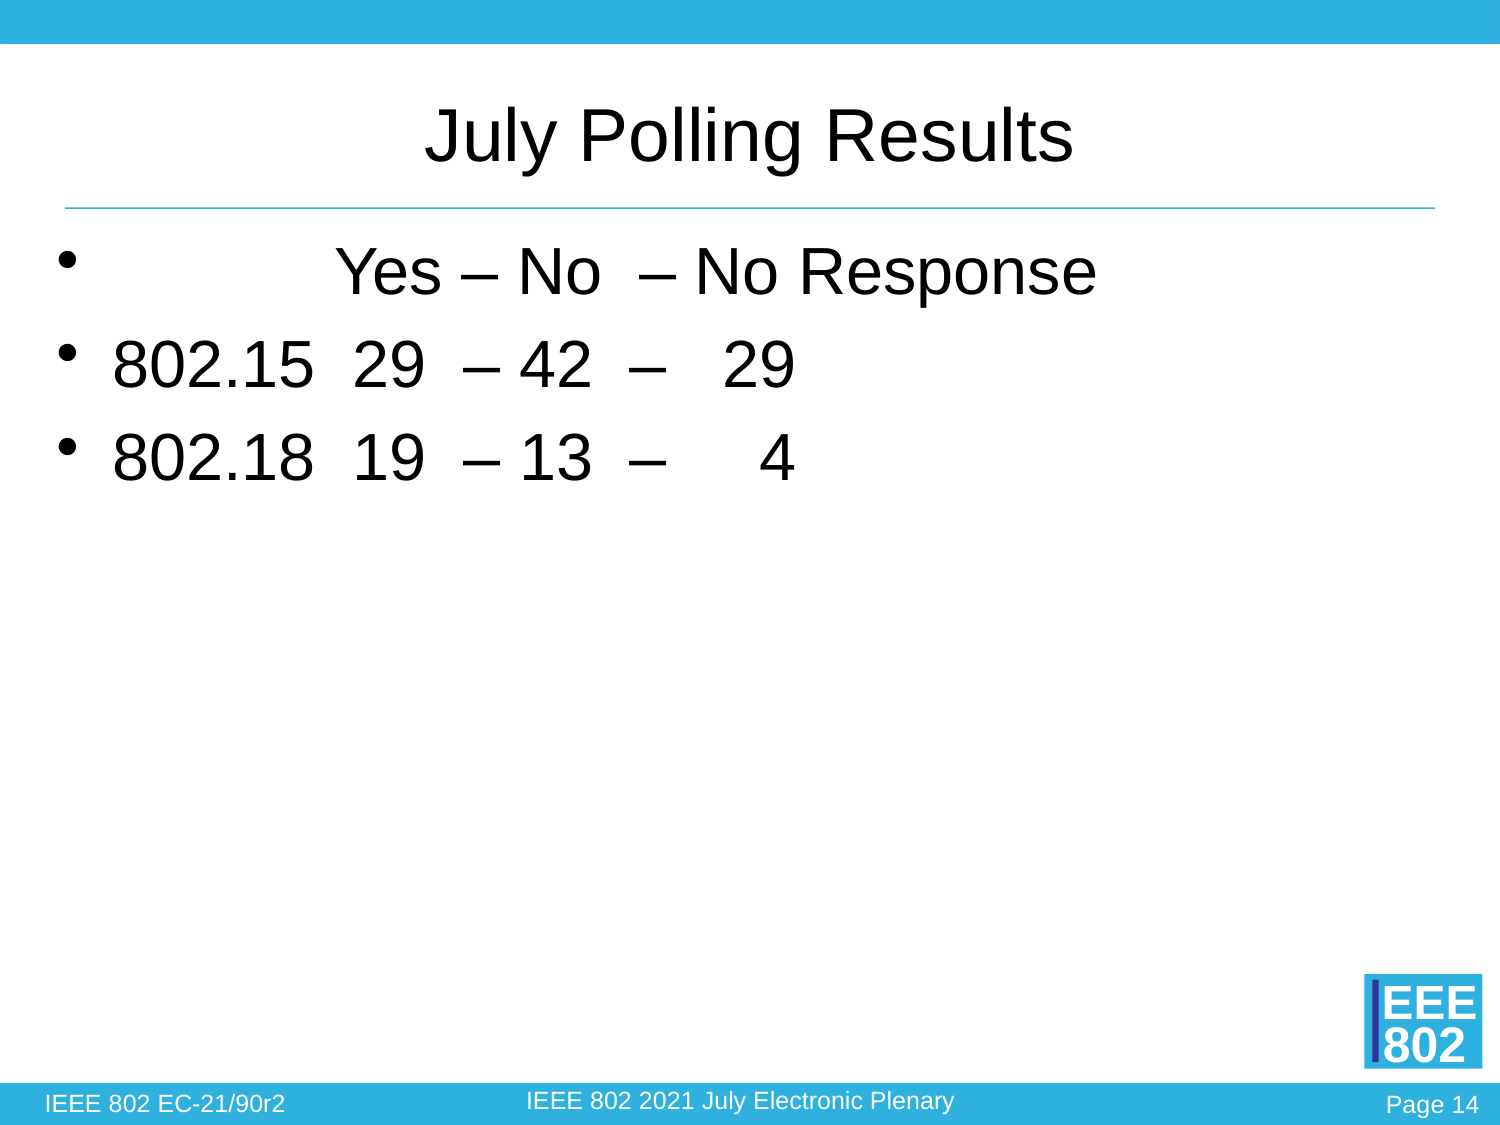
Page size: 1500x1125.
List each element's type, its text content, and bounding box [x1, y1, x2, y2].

title July Polling Results [75, 66, 1425, 197]
list Yes – No – No Response 802.15 29 – 42 – 29 802.18 19 – 13 – 4 [41, 220, 1392, 963]
footer IEEE 802 EC-21/90r2 [5, 1080, 325, 1125]
